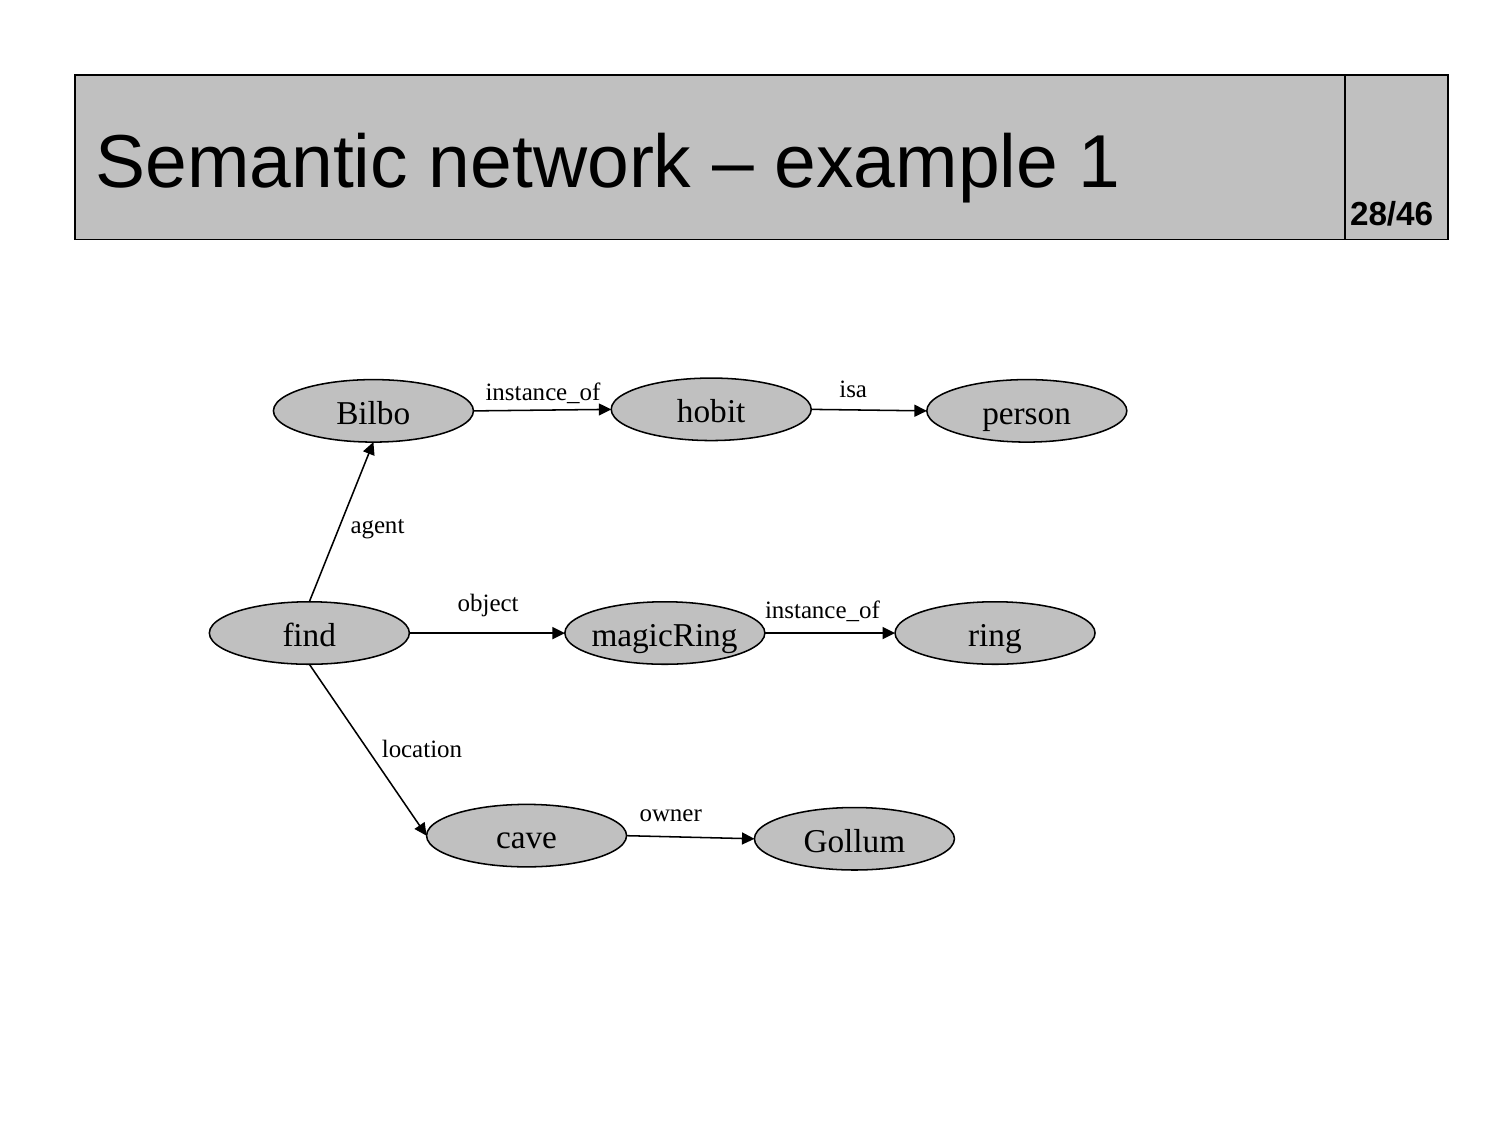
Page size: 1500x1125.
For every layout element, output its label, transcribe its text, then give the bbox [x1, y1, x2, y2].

text_box magicRing [565, 601, 765, 665]
text_box hobit [613, 378, 811, 441]
text_box person [927, 379, 1127, 443]
text_box instance_of [470, 367, 616, 413]
slide_number 28/46 [1346, 74, 1449, 240]
text_box object [442, 578, 534, 624]
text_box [309, 441, 374, 603]
text_box Bilbo [273, 379, 472, 443]
text_box isa [824, 365, 883, 407]
text_box ring [895, 601, 1096, 665]
text_box owner [625, 789, 717, 834]
text_box instance_of [750, 586, 895, 631]
title Semantic network – example 1 [74, 74, 1346, 240]
text_box cave [428, 804, 626, 867]
text_box agent [377, 500, 420, 546]
text_box Gollum [755, 807, 955, 871]
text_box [309, 663, 427, 836]
text_box location [430, 725, 478, 770]
text_box find [209, 601, 410, 665]
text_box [626, 835, 755, 840]
